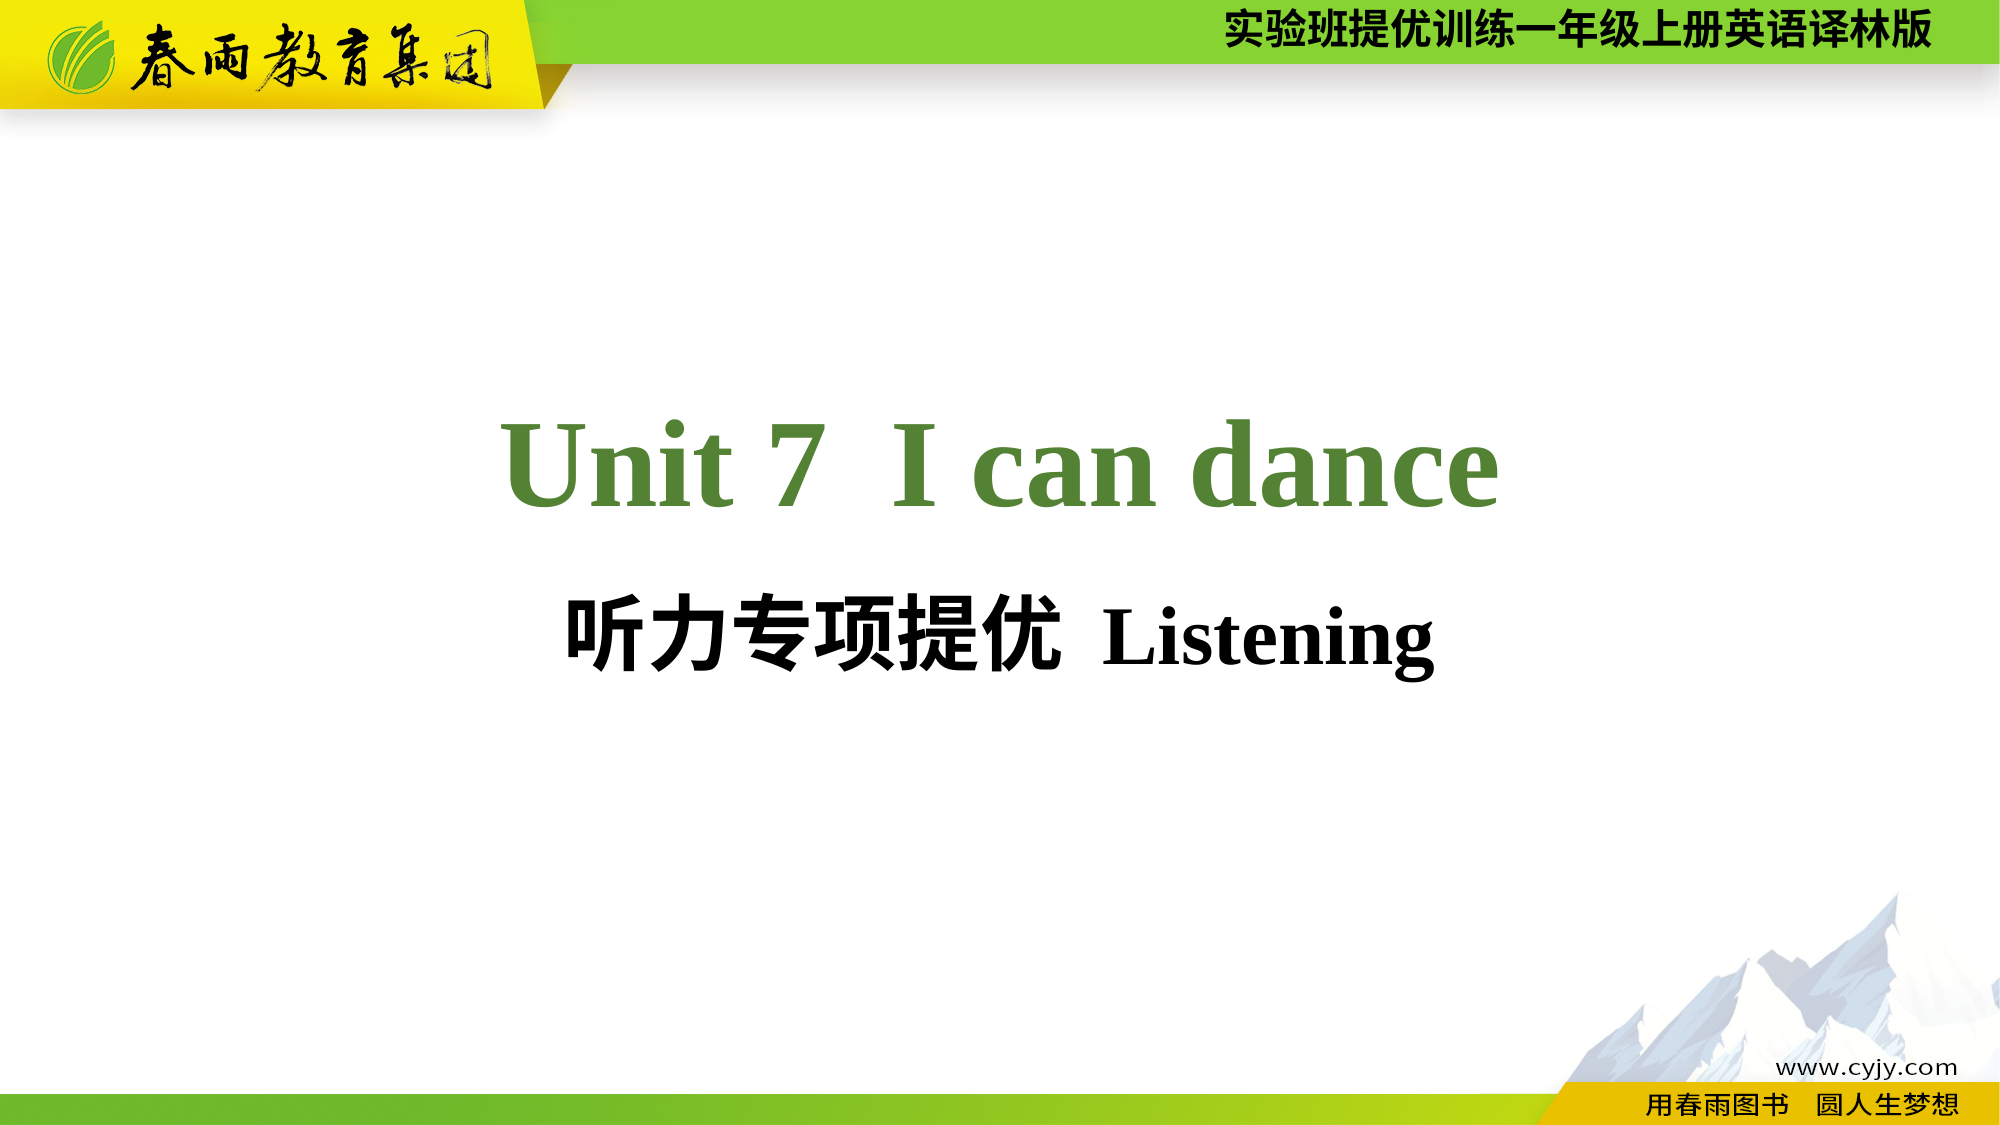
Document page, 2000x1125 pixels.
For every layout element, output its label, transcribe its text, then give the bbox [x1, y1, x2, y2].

text_box Unit 7 I can dance 听力专项提优 Listening [0, 298, 2000, 689]
picture [0, 689, 2000, 1125]
picture [0, 0, 2000, 298]
